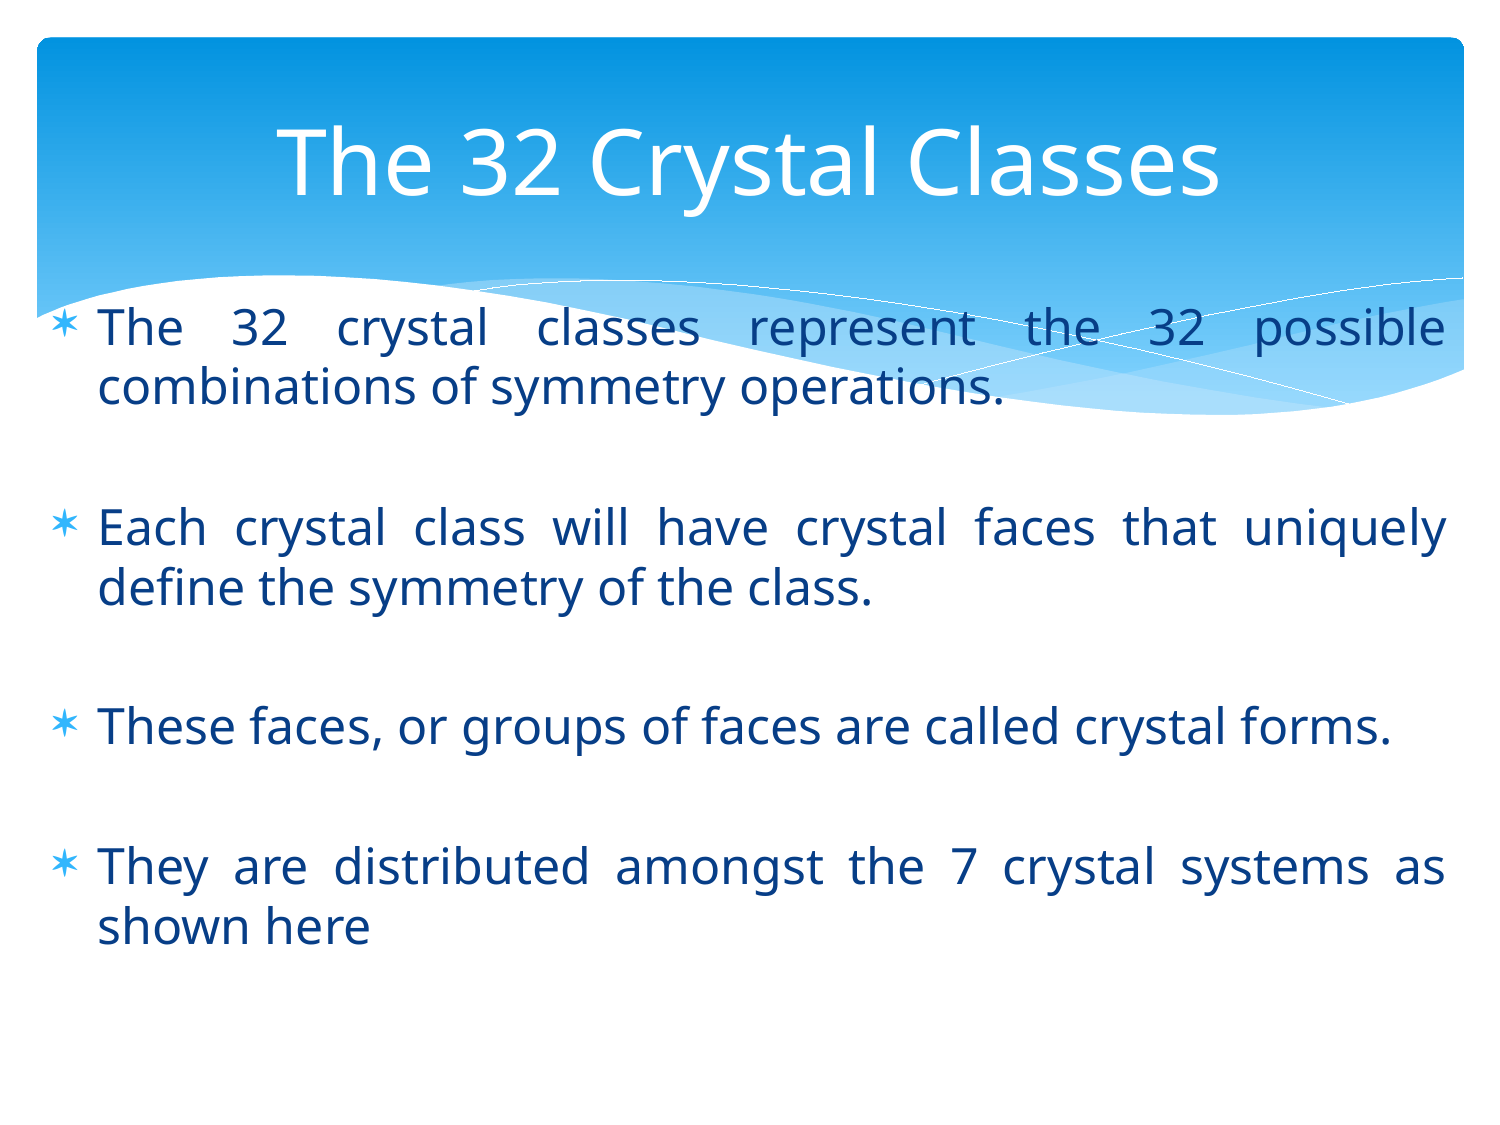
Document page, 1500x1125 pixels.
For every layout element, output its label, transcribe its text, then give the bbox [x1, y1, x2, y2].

list The 32 crystal classes represent the 32 possible combinations of symmetry operations. Each crystal class will have crystal faces that uniquely define the symmetry of the class. These faces, or groups of faces are called crystal forms. They are distributed amongst the 7 crystal systems as shown here [37, 287, 1463, 1075]
title The 32 Crystal Classes [75, 55, 1425, 261]
